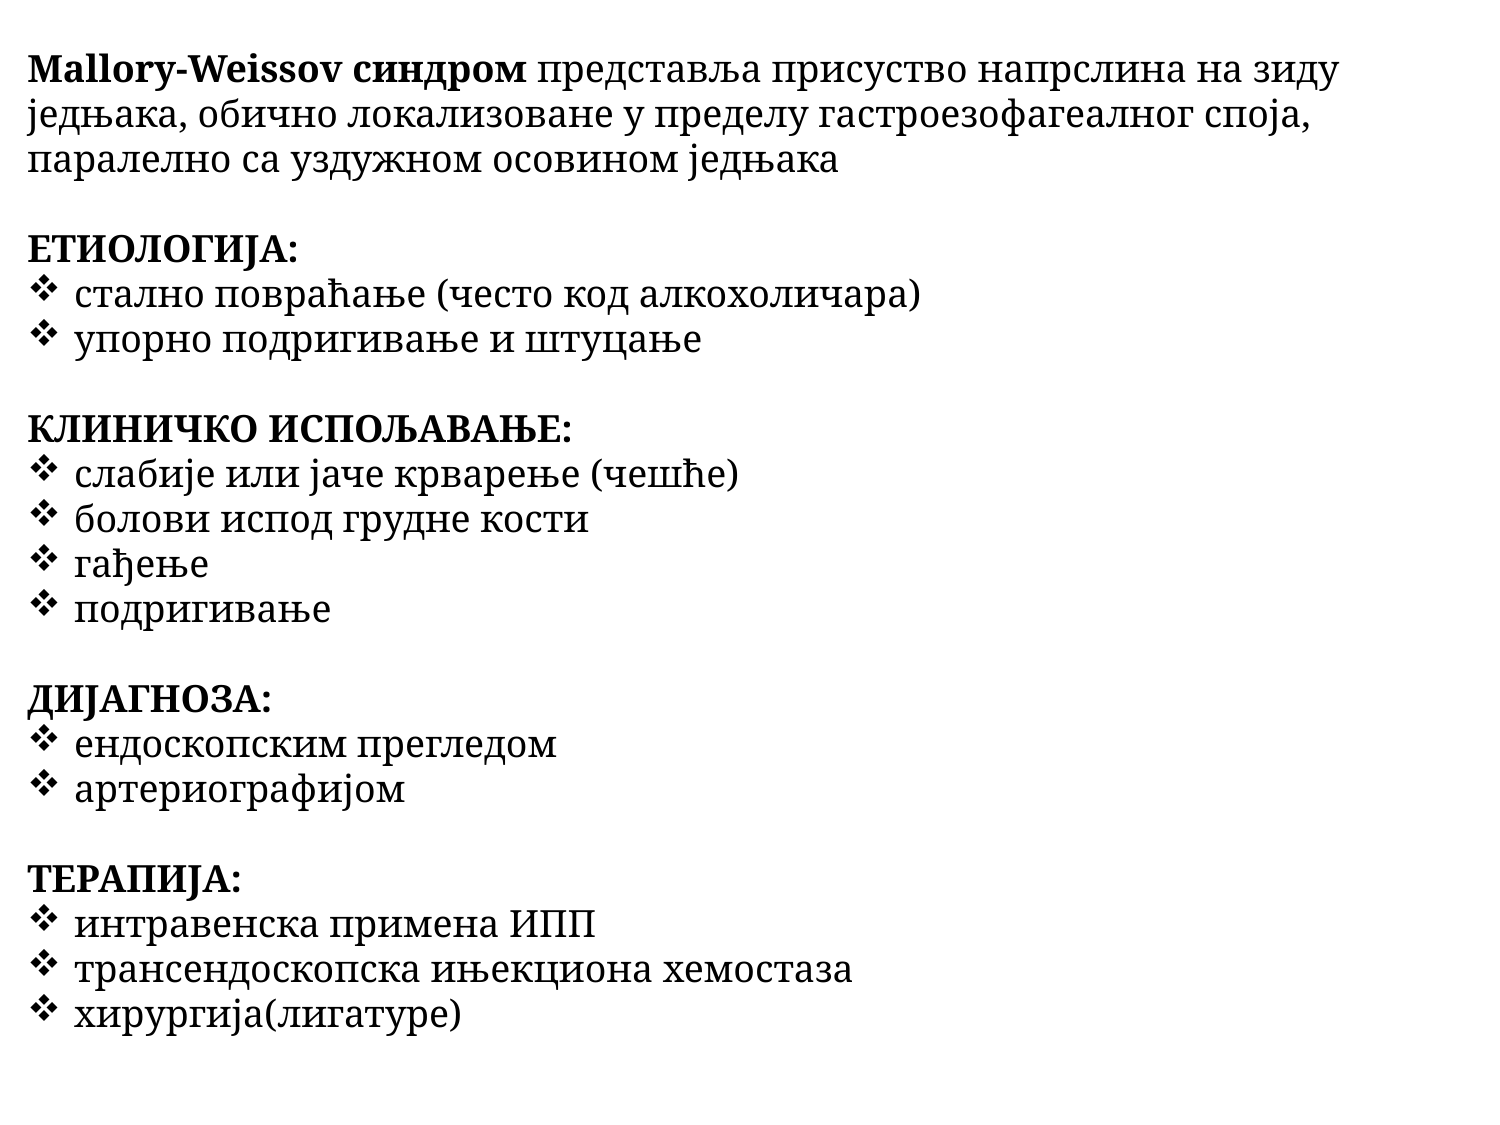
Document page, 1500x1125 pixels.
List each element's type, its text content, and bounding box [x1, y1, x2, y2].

text_box Mallory-Weissov синдром представља присуство напрслина на зиду једњака, обично локализоване у пределу гастроезофагеалног споја, паралелно са уздужном осовином једњака ЕТИОЛОГИЈА: стално повраћање (често код алкохоличара) упорно подригивање и штуцање КЛИНИЧКО ИСПОЉАВАЊЕ: слабије или јаче крварење (чешће) болови испод грудне кости гађење подригивање ДИЈАГНОЗА: ендоскопским прегледом артериографијом ТЕРАПИЈА: интравенска примена ИПП трансендоскопска ињекциона хемостаза хирургија(лигатуре) [12, 37, 1475, 1043]
